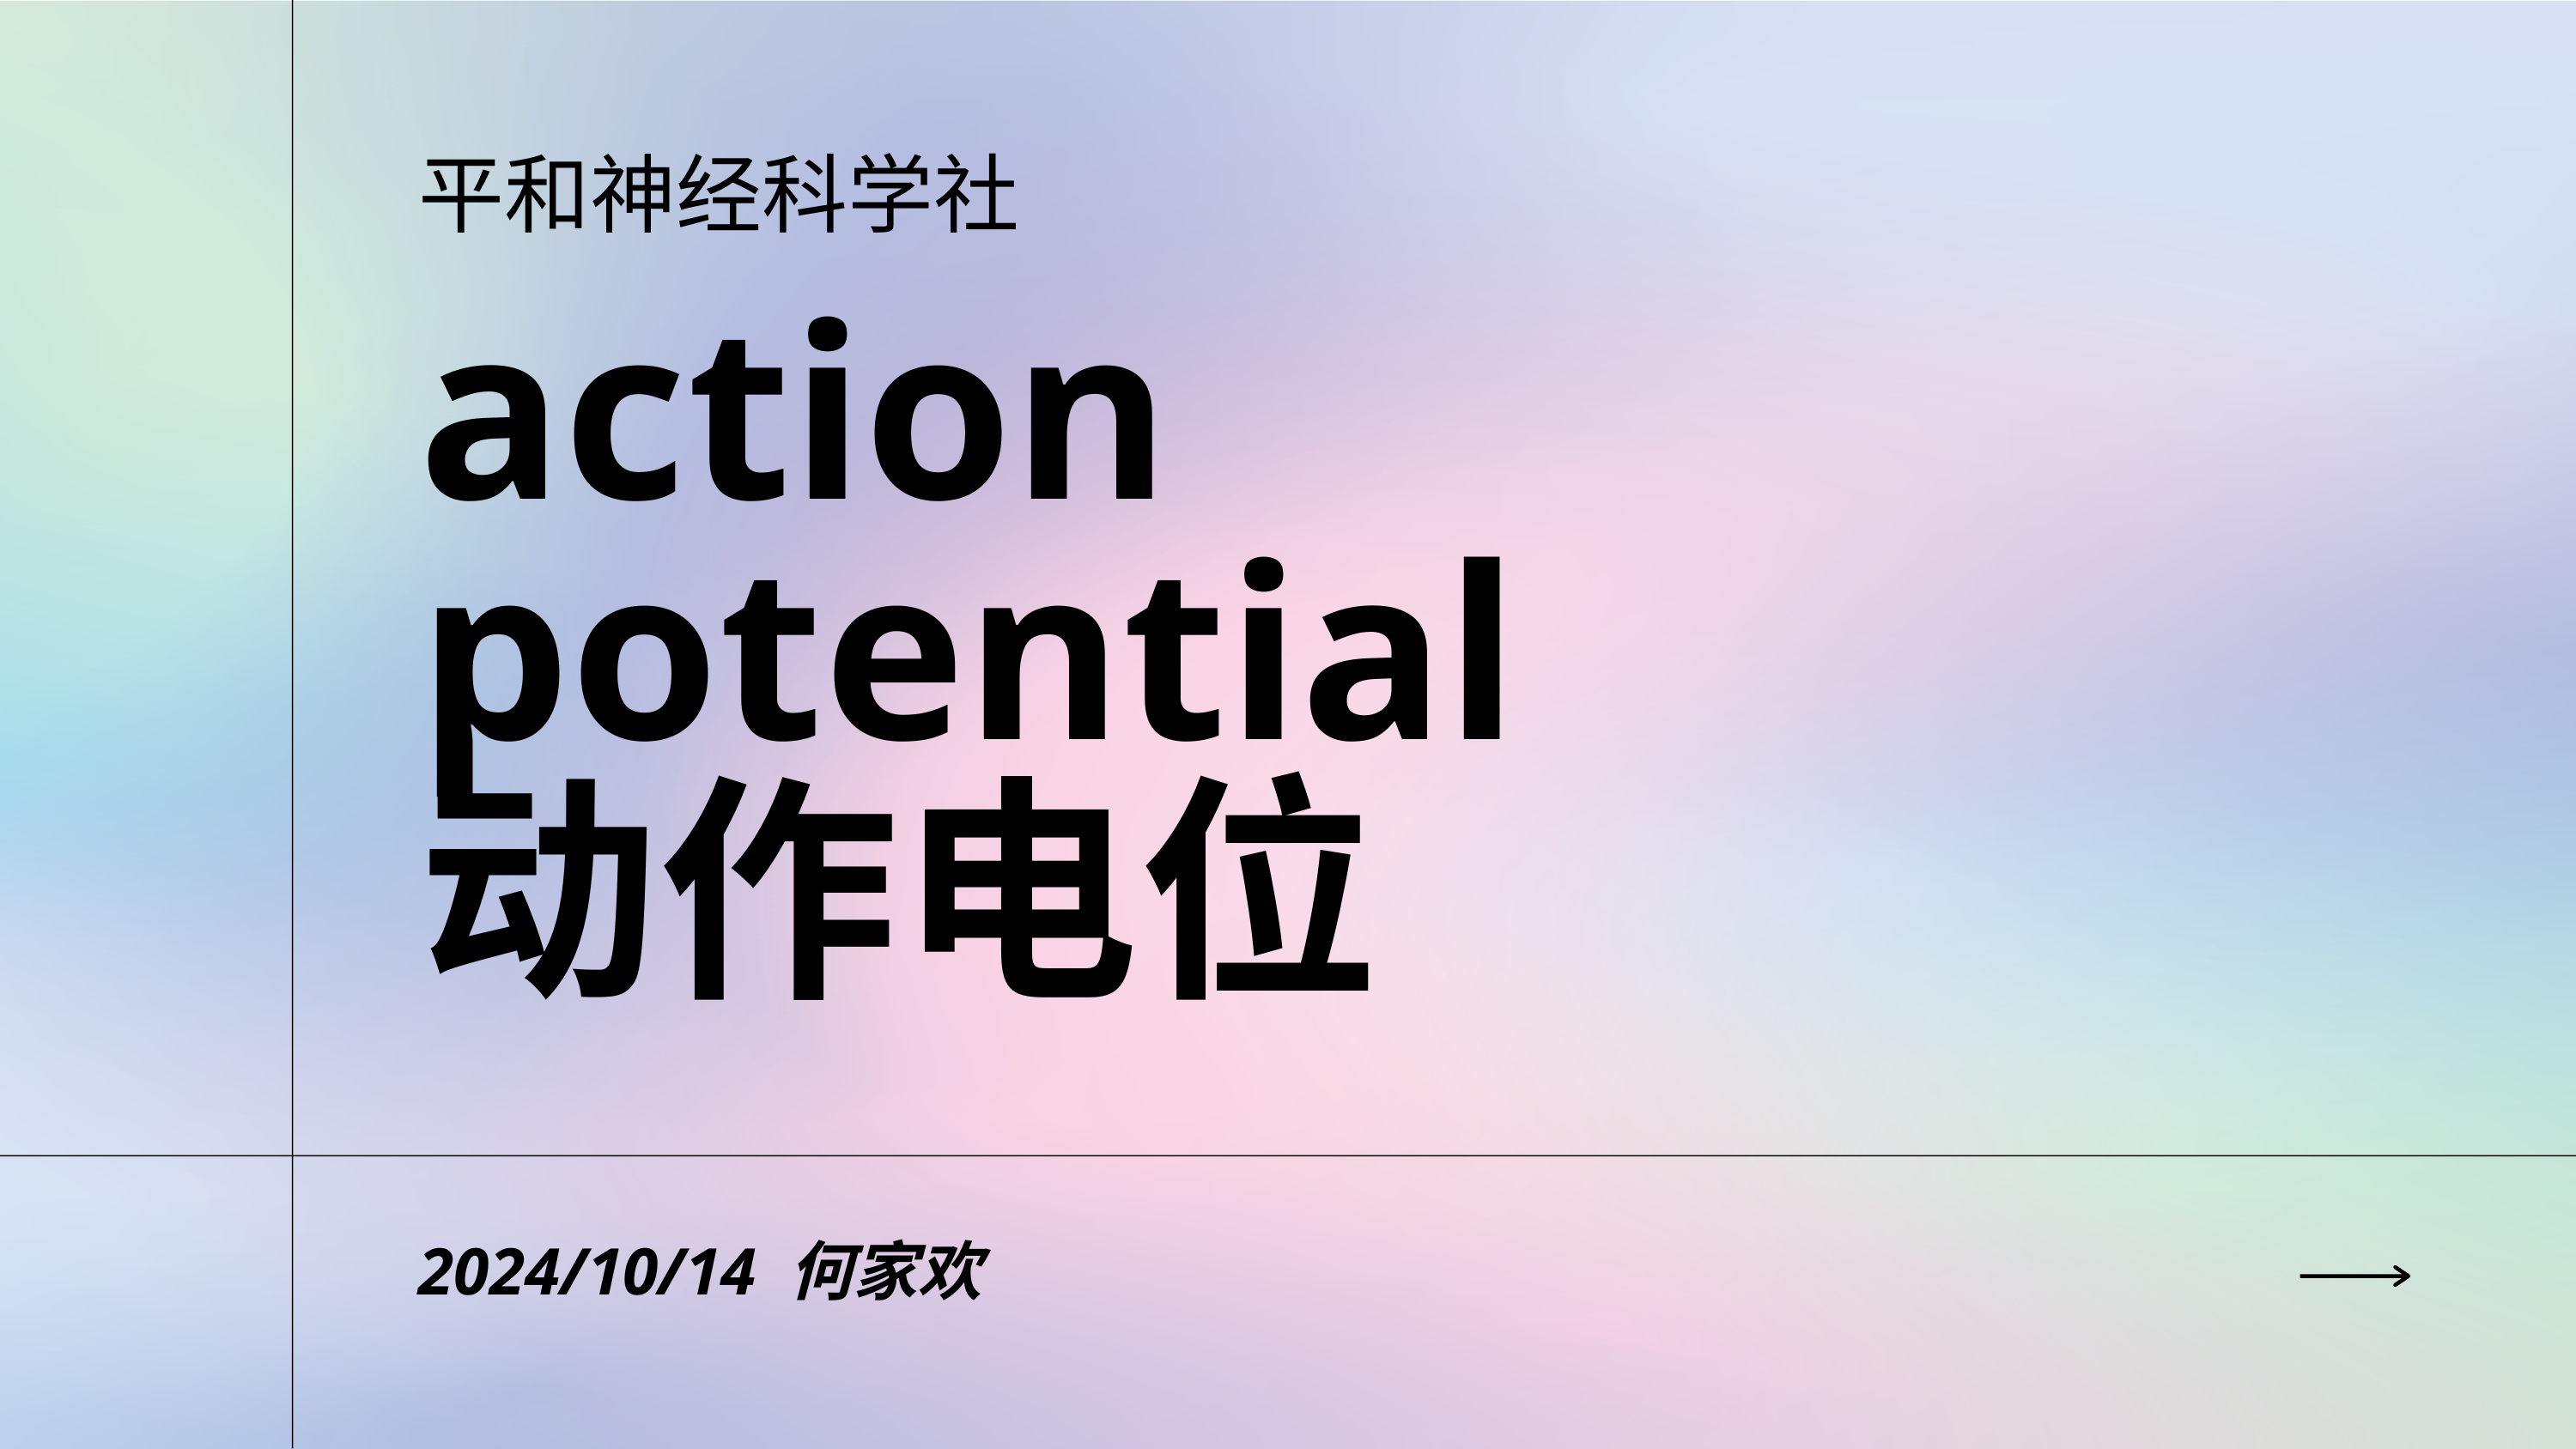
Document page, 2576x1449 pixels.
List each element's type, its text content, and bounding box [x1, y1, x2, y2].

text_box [418, 131, 2130, 1046]
text_box 2024/10/14 何家欢 [418, 1217, 2069, 1308]
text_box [2300, 1264, 2411, 1288]
text_box [294, 1157, 2576, 1449]
text_box [294, 0, 2576, 1155]
text_box [0, 1157, 291, 1449]
text_box [0, 0, 291, 1155]
